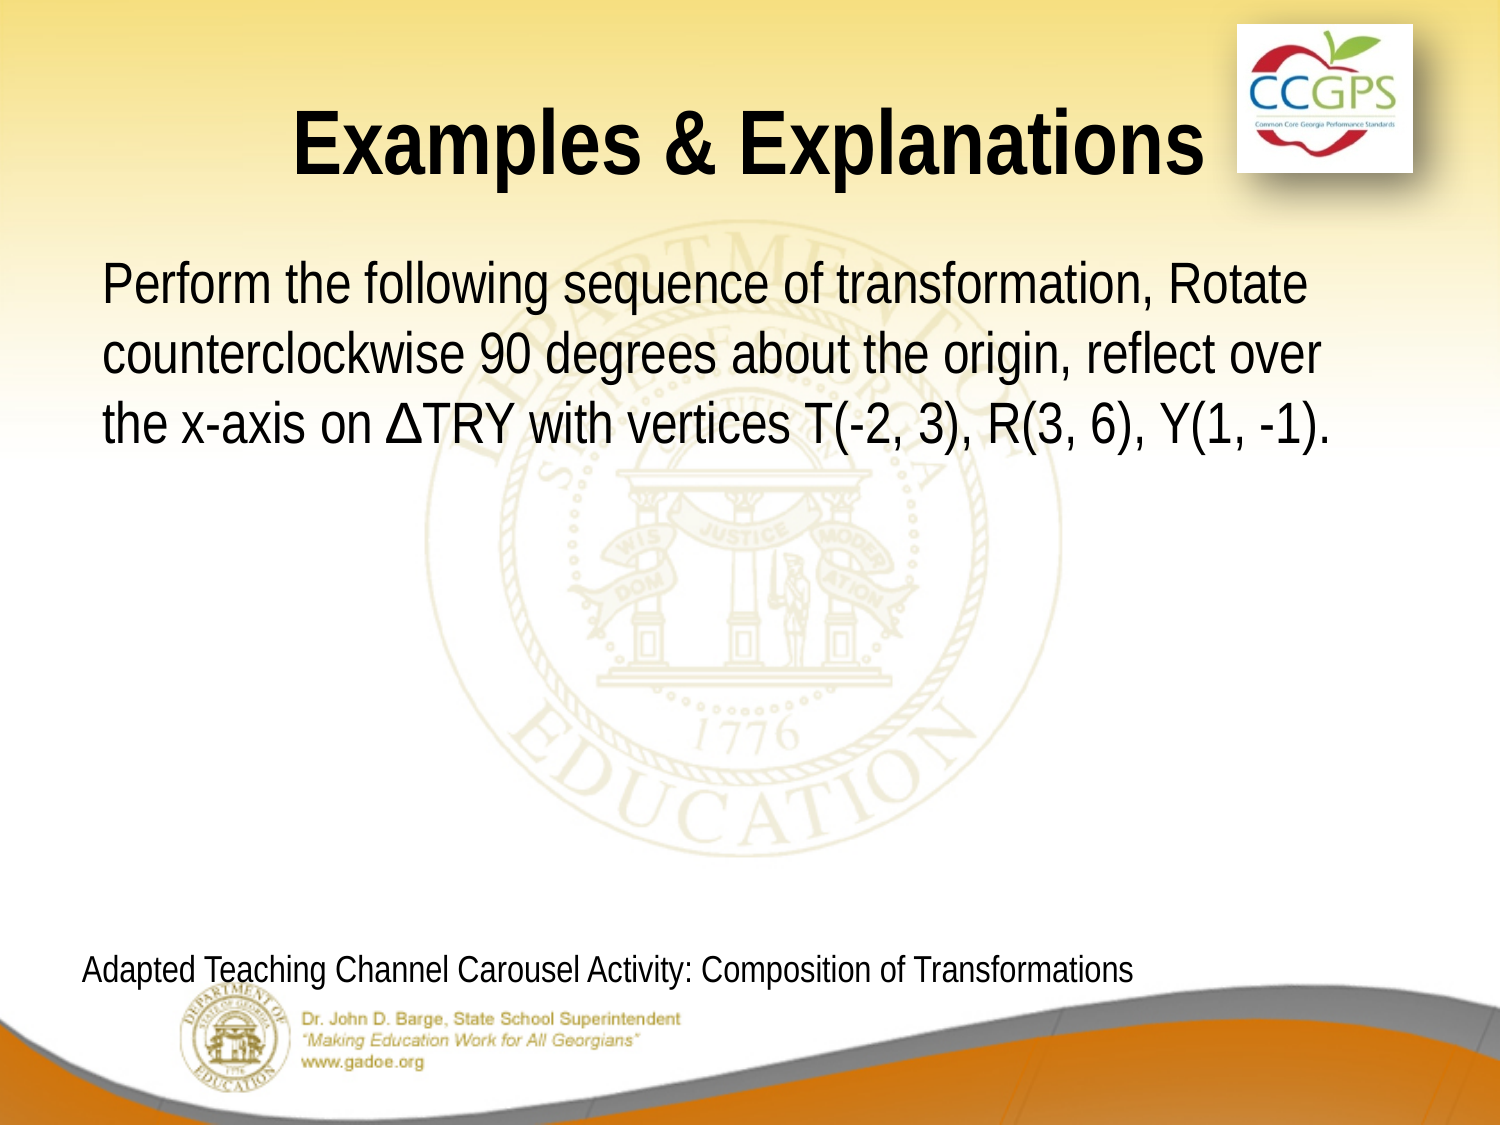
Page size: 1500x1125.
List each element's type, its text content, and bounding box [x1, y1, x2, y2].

subtitle Perform the following sequence of transformation, Rotate counterclockwise 90 degrees about the origin, reflect over the x-axis on ∆TRY with vertices T(-2, 3), R(3, 6), Y(1, -1). [87, 237, 1388, 926]
text_box Adapted Teaching Channel Carousel Activity: Composition of Transformations [67, 937, 1150, 998]
title Examples & Explanations [112, 74, 1232, 201]
picture [0, 0, 1500, 1125]
